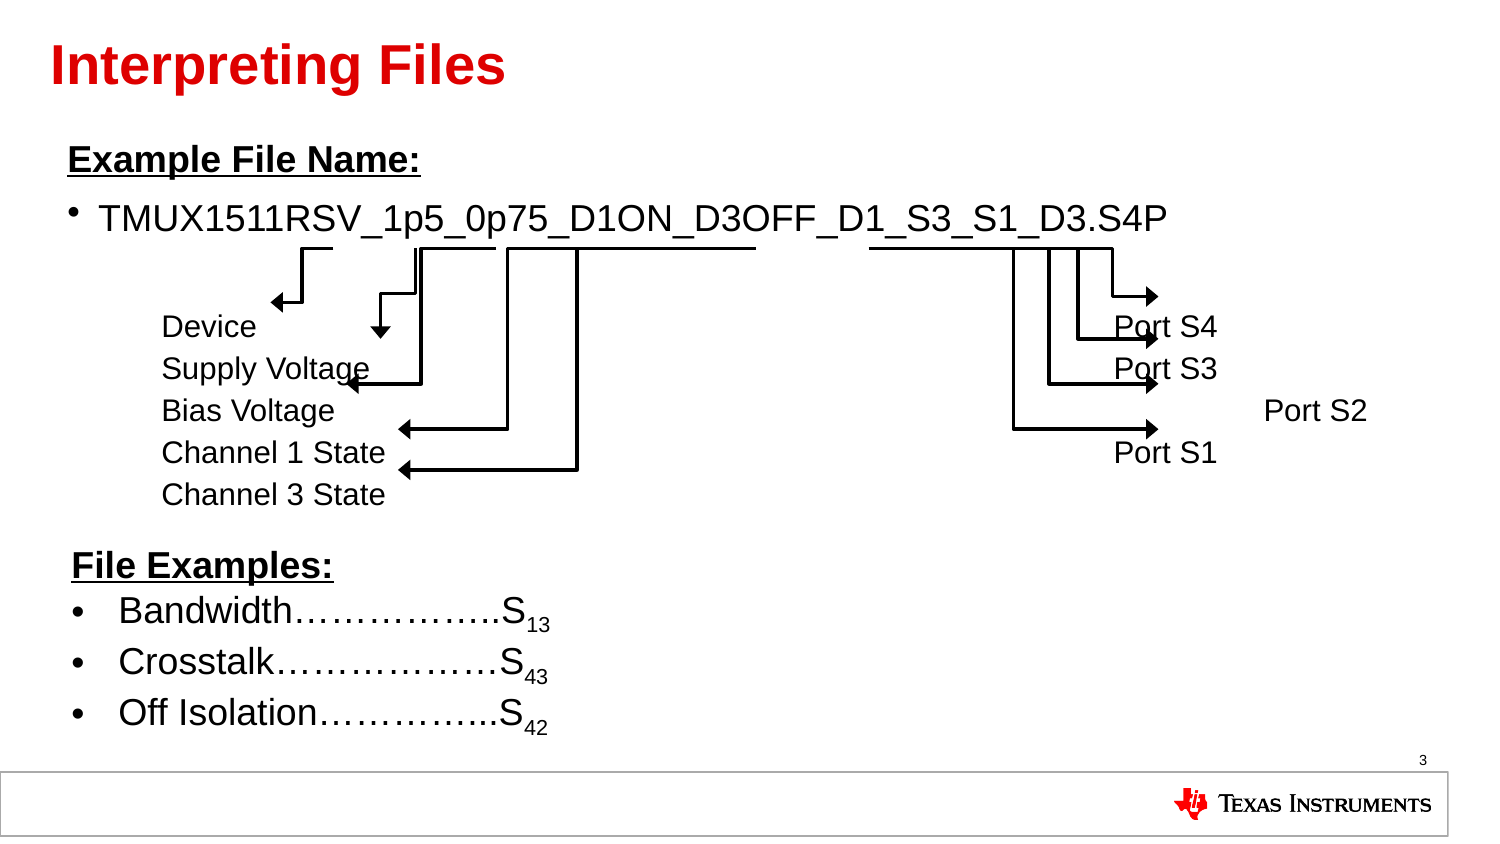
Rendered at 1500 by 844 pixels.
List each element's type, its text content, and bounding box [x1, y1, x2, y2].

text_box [270, 248, 334, 303]
text_box File Examples: Bandwidth……………..S13 Crosstalk………………S43 Off Isolation…………...S42 [56, 533, 566, 747]
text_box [938, 248, 1159, 384]
slide_number 3 [1089, 744, 1440, 770]
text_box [345, 248, 394, 384]
list Example File Name: TMUX1511RSV_1p5_0p75_D1ON_D3OFF_D1_S3_S1_D3.S4P Device Port S4 Supply Voltage Port S3 Bias Voltage Port S2 Channel 1 State Port S1 Channel 3 State [54, 128, 1444, 485]
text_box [997, 248, 1159, 340]
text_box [1066, 248, 1159, 297]
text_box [397, 248, 757, 471]
picture [1174, 788, 1431, 820]
title Interpreting Files [37, 17, 1426, 119]
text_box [868, 248, 1159, 430]
